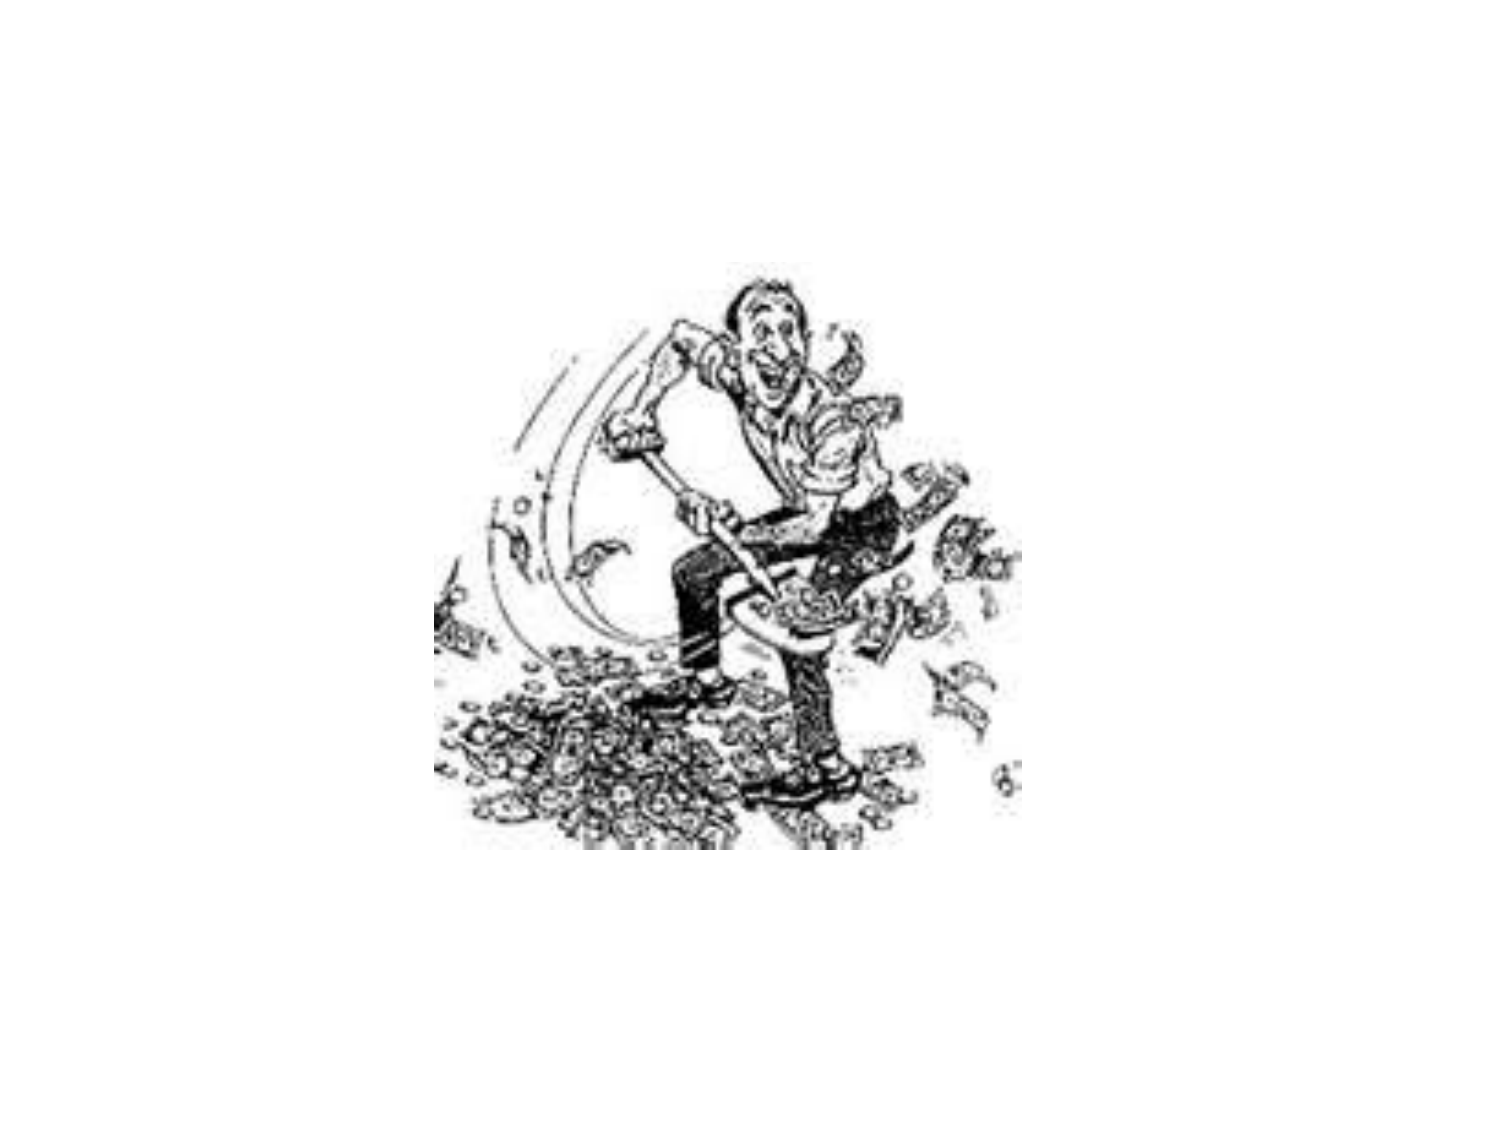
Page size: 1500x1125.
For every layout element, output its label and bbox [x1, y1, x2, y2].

picture [434, 262, 1022, 850]
